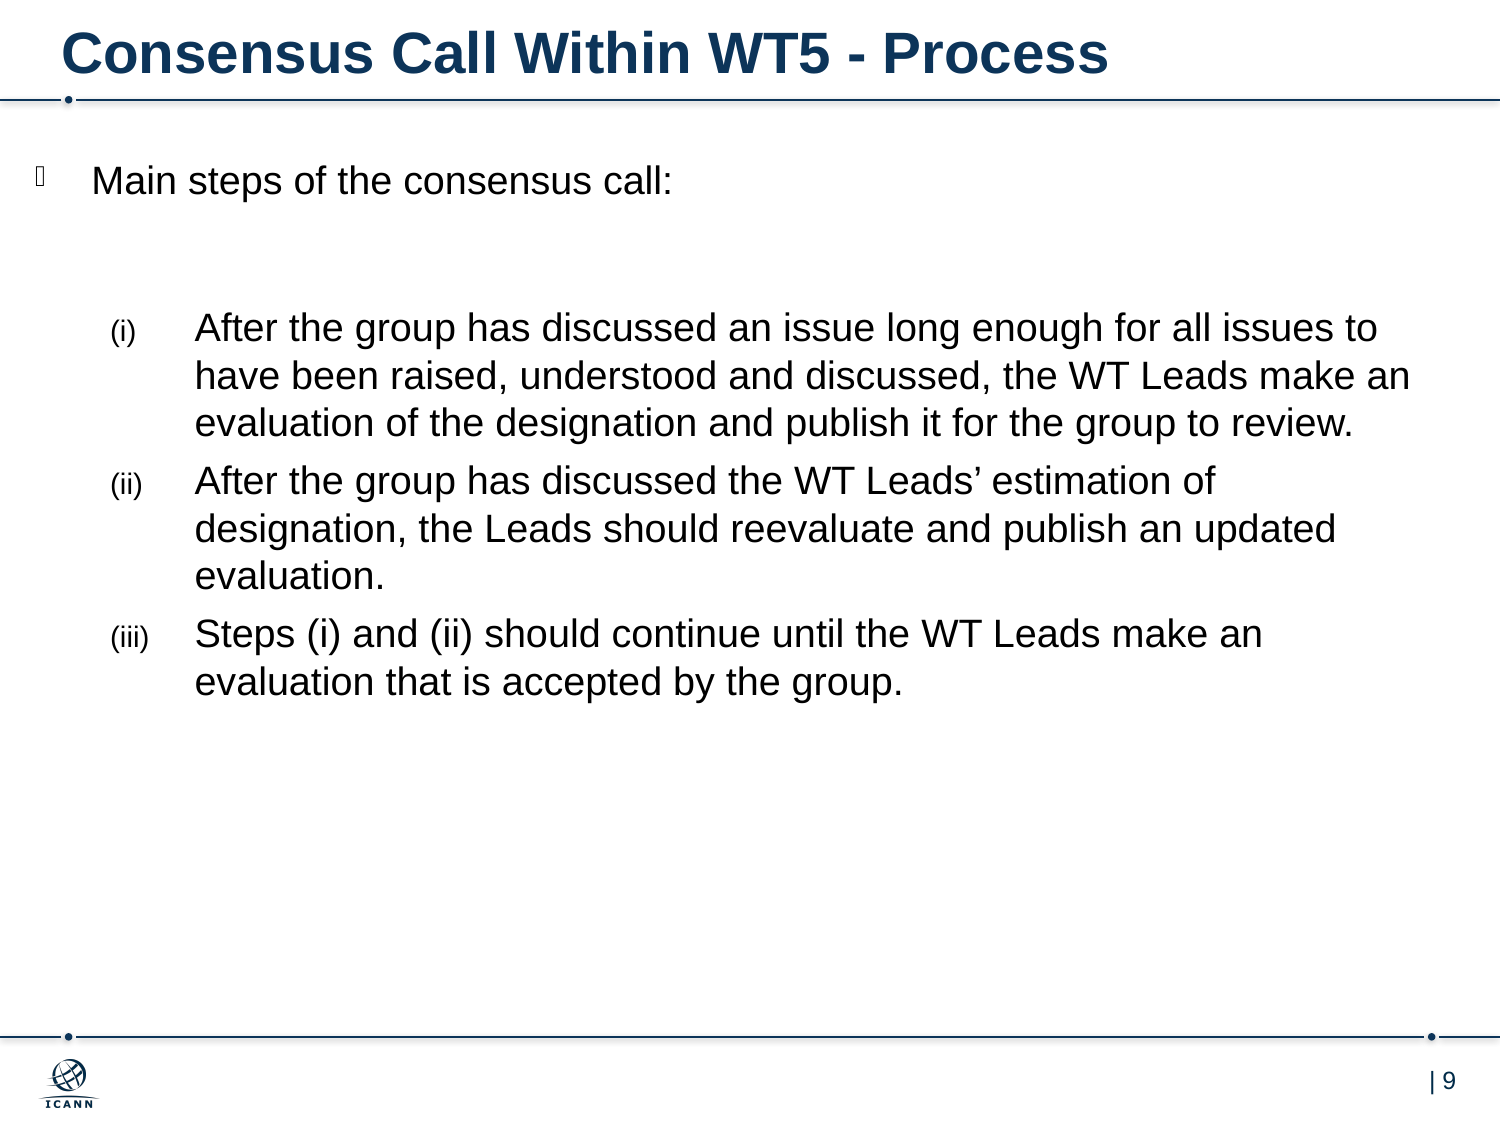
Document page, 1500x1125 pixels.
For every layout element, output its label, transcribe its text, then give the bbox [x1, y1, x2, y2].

title Consensus Call Within WT5 - Process [61, 7, 1487, 82]
picture [38, 1059, 100, 1108]
list Main steps of the consensus call: After the group has discussed an issue long enough for all issues to have been raised, understood and discussed, the WT Leads make an evaluation of the designation and publish it for the group to review. After the group has discussed the WT Leads’ estimation of designation, the Leads should reevaluate and publish an updated evaluation. Steps (i) and (ii) should continue until the WT Leads make an evaluation that is accepted by the group. [35, 155, 1419, 1020]
